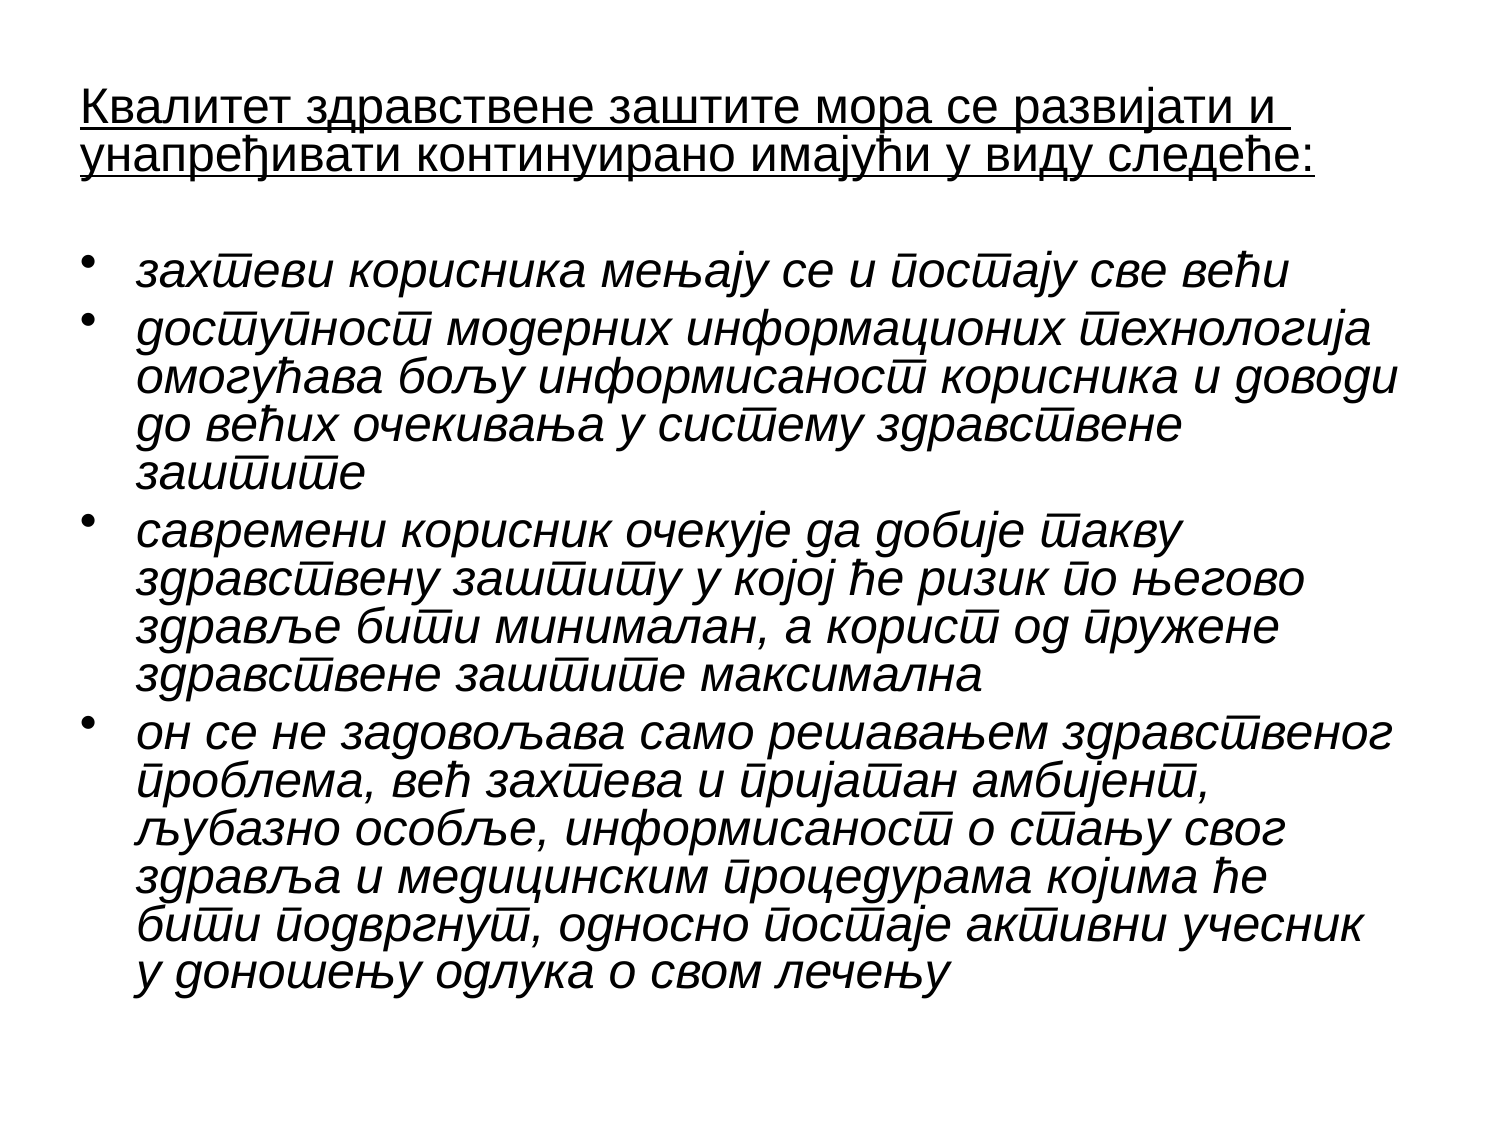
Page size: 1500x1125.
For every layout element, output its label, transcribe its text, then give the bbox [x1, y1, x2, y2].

list Квалитет здравствене заштите мора се развијати и унапређивати континуирано имајући у виду следеће: захтеви корисника мењају се и постају све већи доступност модерних информационих технологија омогућава бољу информисаност корисника и доводи до већих очекивања у систему здравствене заштите савремени корисник очекује да добије такву здравствену заштиту у којој ће ризик по његово здравље бити минималан, а корист од пружене здравствене заштите максимална он се не задовољава само решавањем здравственог проблема, већ захтева и пријатан амбијент, љубазно особље, информисаност о стању свог здравља и медицинским процедурама којима ће бити подвргнут, односно постаје активни учесник у доношењу одлука о свом лечењу [64, 78, 1415, 821]
